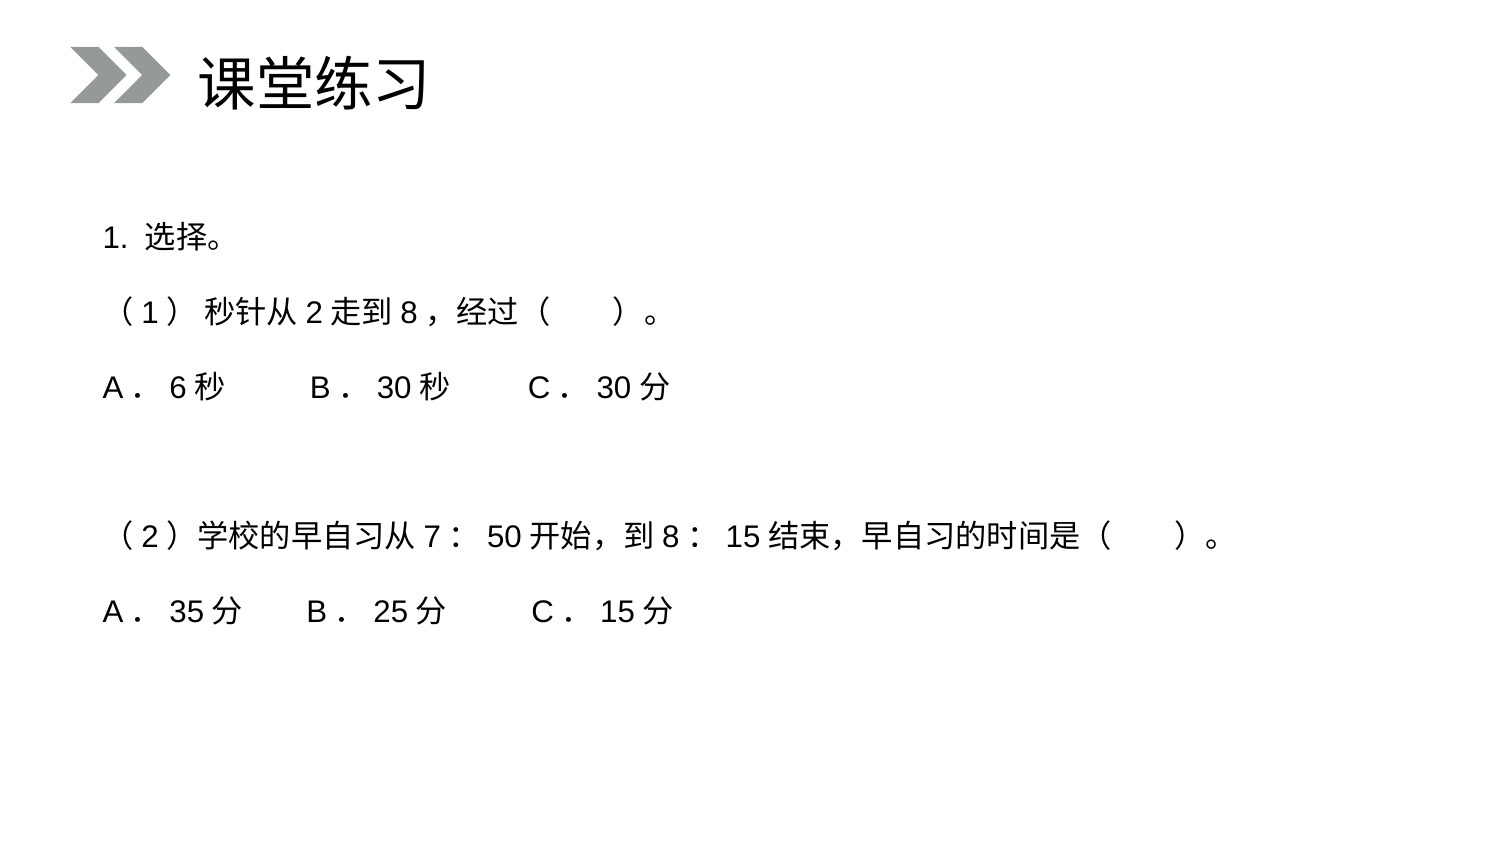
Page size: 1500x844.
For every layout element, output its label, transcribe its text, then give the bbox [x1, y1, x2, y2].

text_box 1. 选择。 （1） 秒针从2走到8，经过（ ）。 A．6秒 B．30秒 C．30分 （2）学校的早自习从7：50开始，到8：15结束，早自习的时间是（ ）。 A．35分 B．25分 C．15分 [91, 174, 1316, 635]
text_box 课堂练习 [186, 49, 816, 102]
